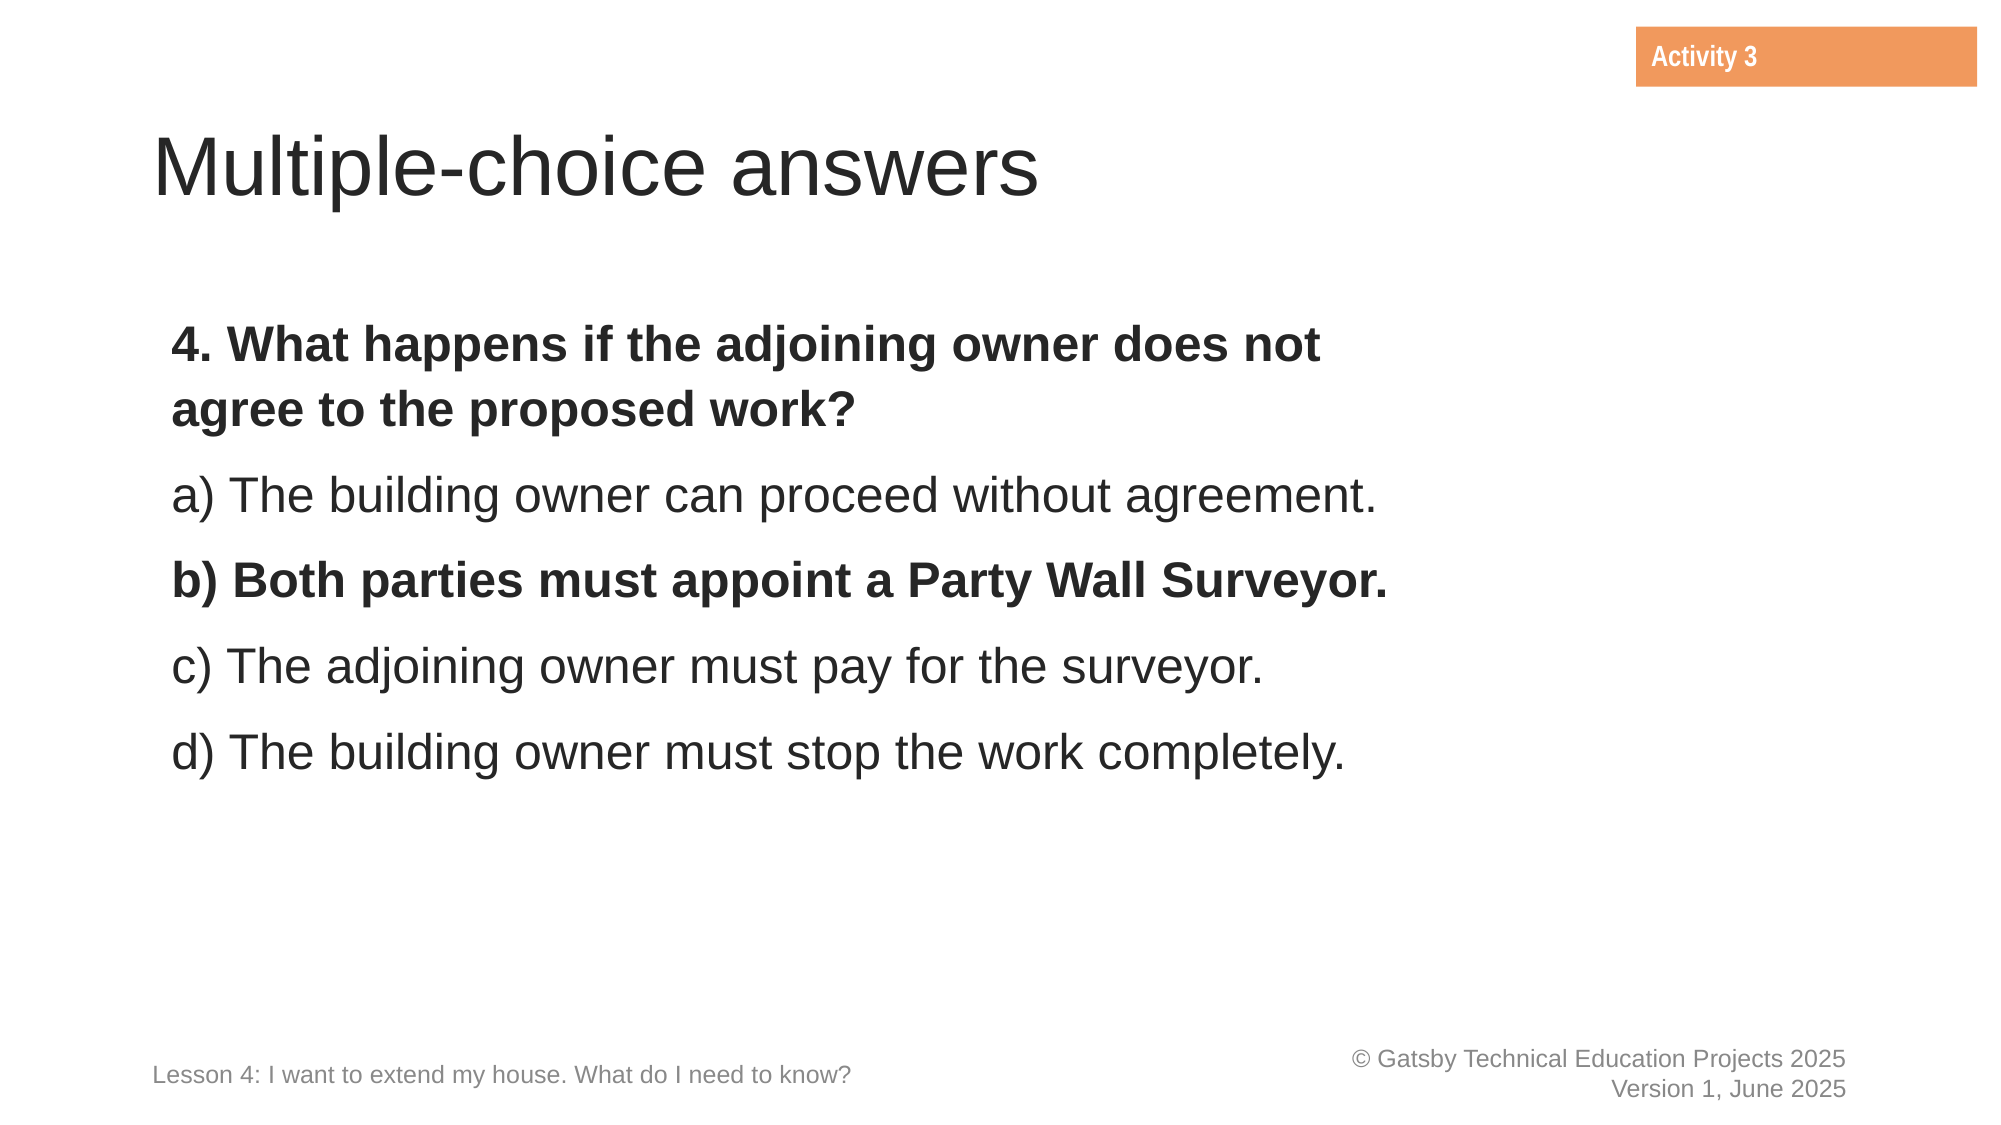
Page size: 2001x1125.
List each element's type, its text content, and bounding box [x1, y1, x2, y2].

list Activity 3 [1636, 26, 1978, 87]
list 4. What happens if the adjoining owner does not agree to the proposed work? a) The building owner can proceed without agreement. b) Both parties must appoint a Party Wall Surveyor. c) The adjoining owner must pay for the surveyor. d) The building owner must stop the work completely. [137, 299, 1453, 1014]
list Lesson 4: I want to extend my house. What do I need to know? [137, 1042, 905, 1103]
title Multiple-choice answers [137, 59, 1863, 278]
